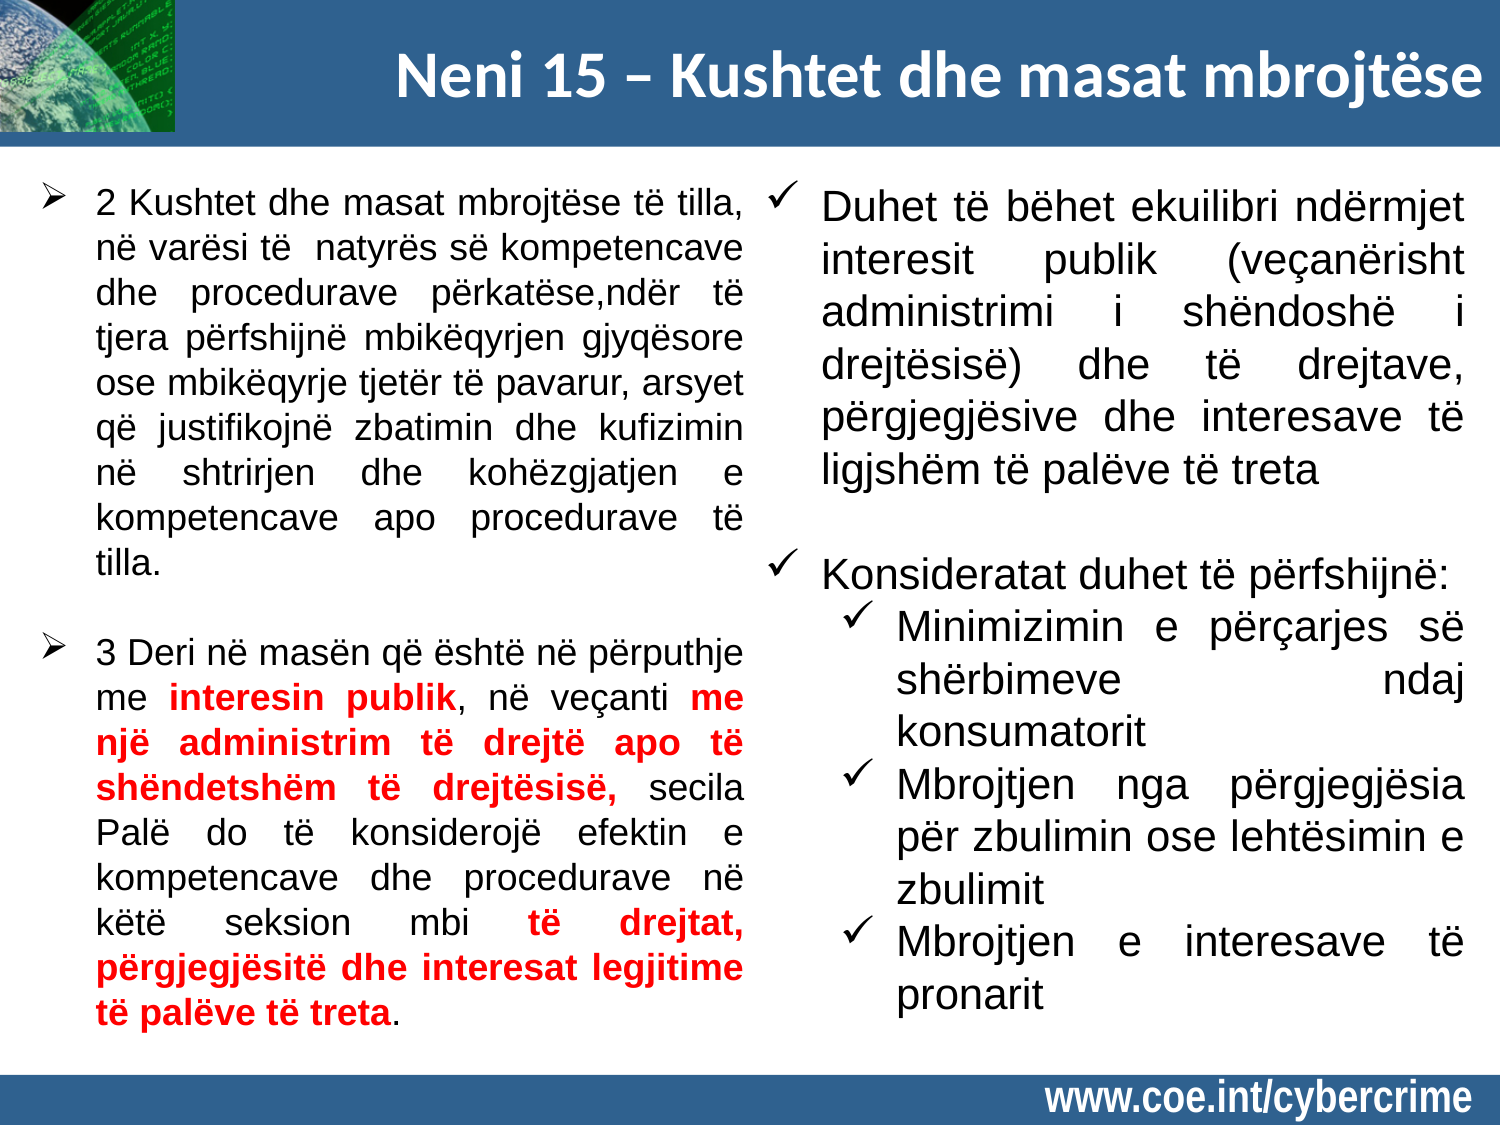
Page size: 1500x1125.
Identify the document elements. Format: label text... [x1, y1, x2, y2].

text_box www.coe.int/cybercrime [1030, 1059, 1500, 1125]
text_box [0, 1073, 1030, 1125]
text_box 2 Kushtet dhe masat mbrojtëse të tilla, në varësi të natyrës së kompetencave dhe procedurave përkatëse,ndër të tjera përfshijnë mbikëqyrjen gjyqësore ose mbikëqyrje tjetër të pavarur, arsyet që justifikojnë zbatimin dhe kufizimin në shtrirjen dhe kohëzgjatjen e kompetencave apo procedurave të tilla. 3 Deri në masën që është në përputhje me interesin publik, në veçanti me një administrim të drejtë apo të shëndetshëm të drejtësisë, secila Palë do të konsiderojë efektin e kompetencave dhe procedurave në këtë seksion mbi të drejtat, përgjegjësitë dhe interesat legjitime të palëve të treta. [24, 170, 759, 1041]
picture [0, 0, 175, 132]
text_box Neni 15 – Kushtet dhe masat mbrojtëse [0, 0, 1500, 149]
text_box Duhet të bëhet ekuilibri ndërmjet interesit publik (veçanërisht administrimi i shëndoshë i drejtësisë) dhe të drejtave, përgjegjësive dhe interesave të ligjshëm të palëve të treta Konsideratat duhet të përfshijnë: Minimizimin e përçarjes së shërbimeve ndaj konsumatorit Mbrojtjen nga përgjegjësia për zbulimin ose lehtësimin e zbulimit Mbrojtjen e interesave të pronarit [749, 170, 1480, 1026]
